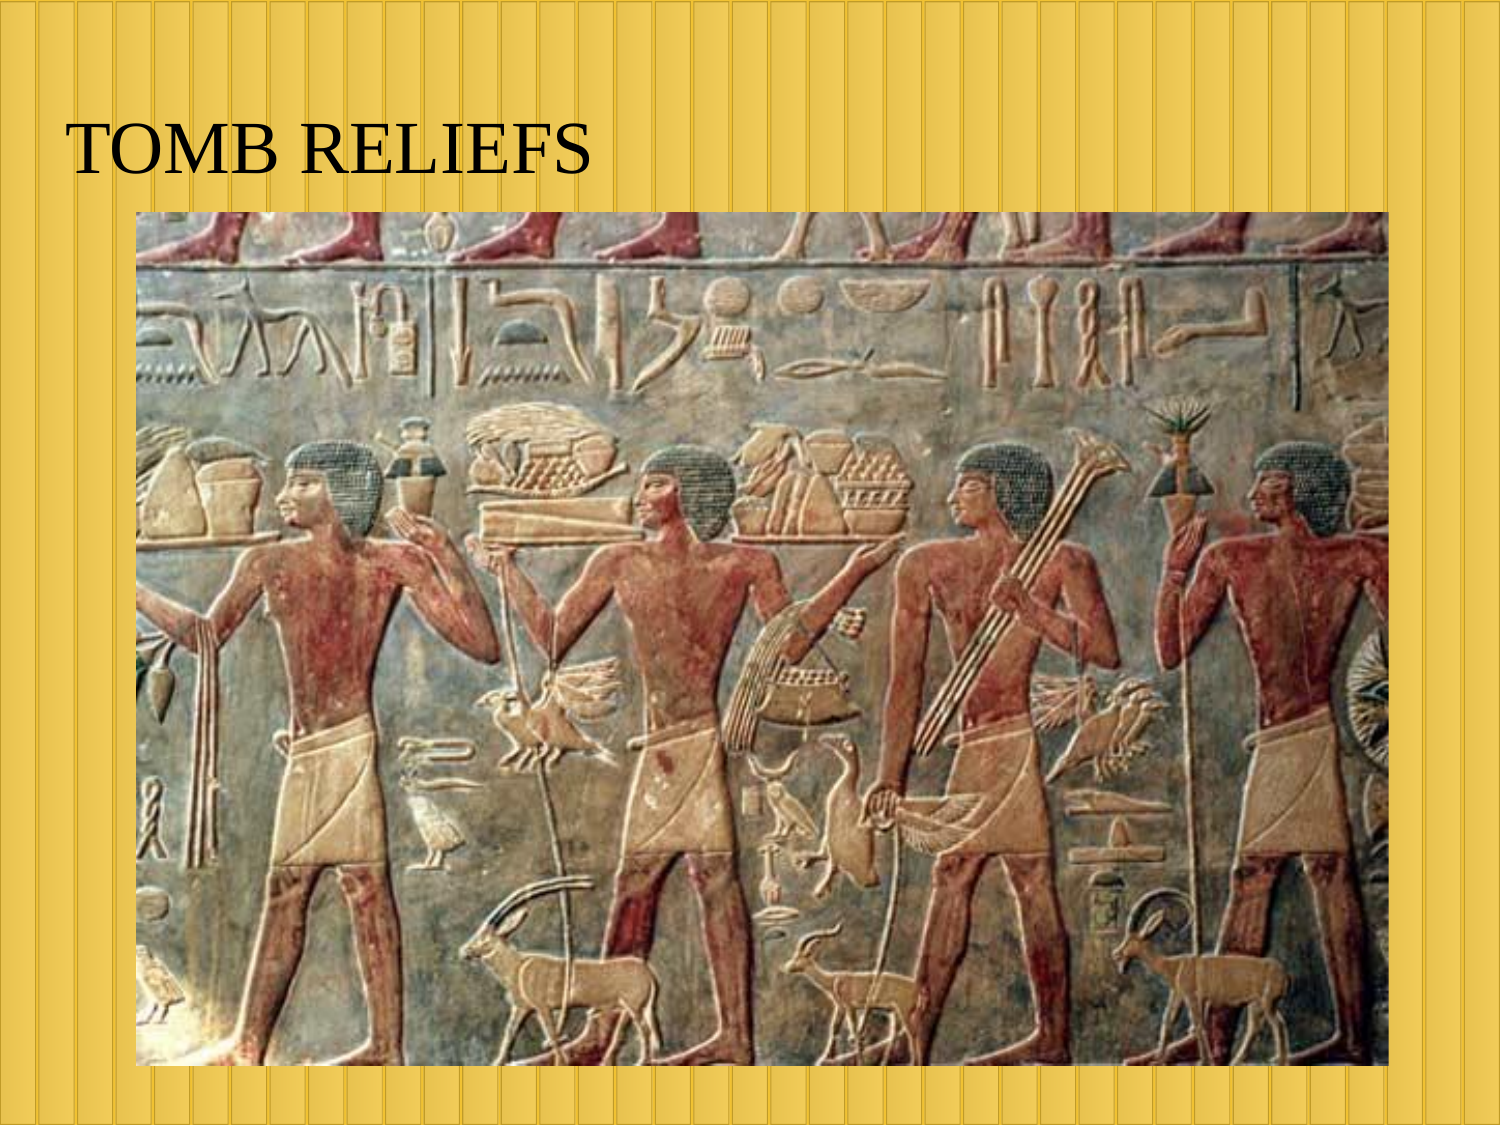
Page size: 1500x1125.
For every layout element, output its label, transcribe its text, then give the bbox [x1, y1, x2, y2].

title Tomb Reliefs [50, 42, 1475, 246]
text_box [136, 212, 1389, 1066]
